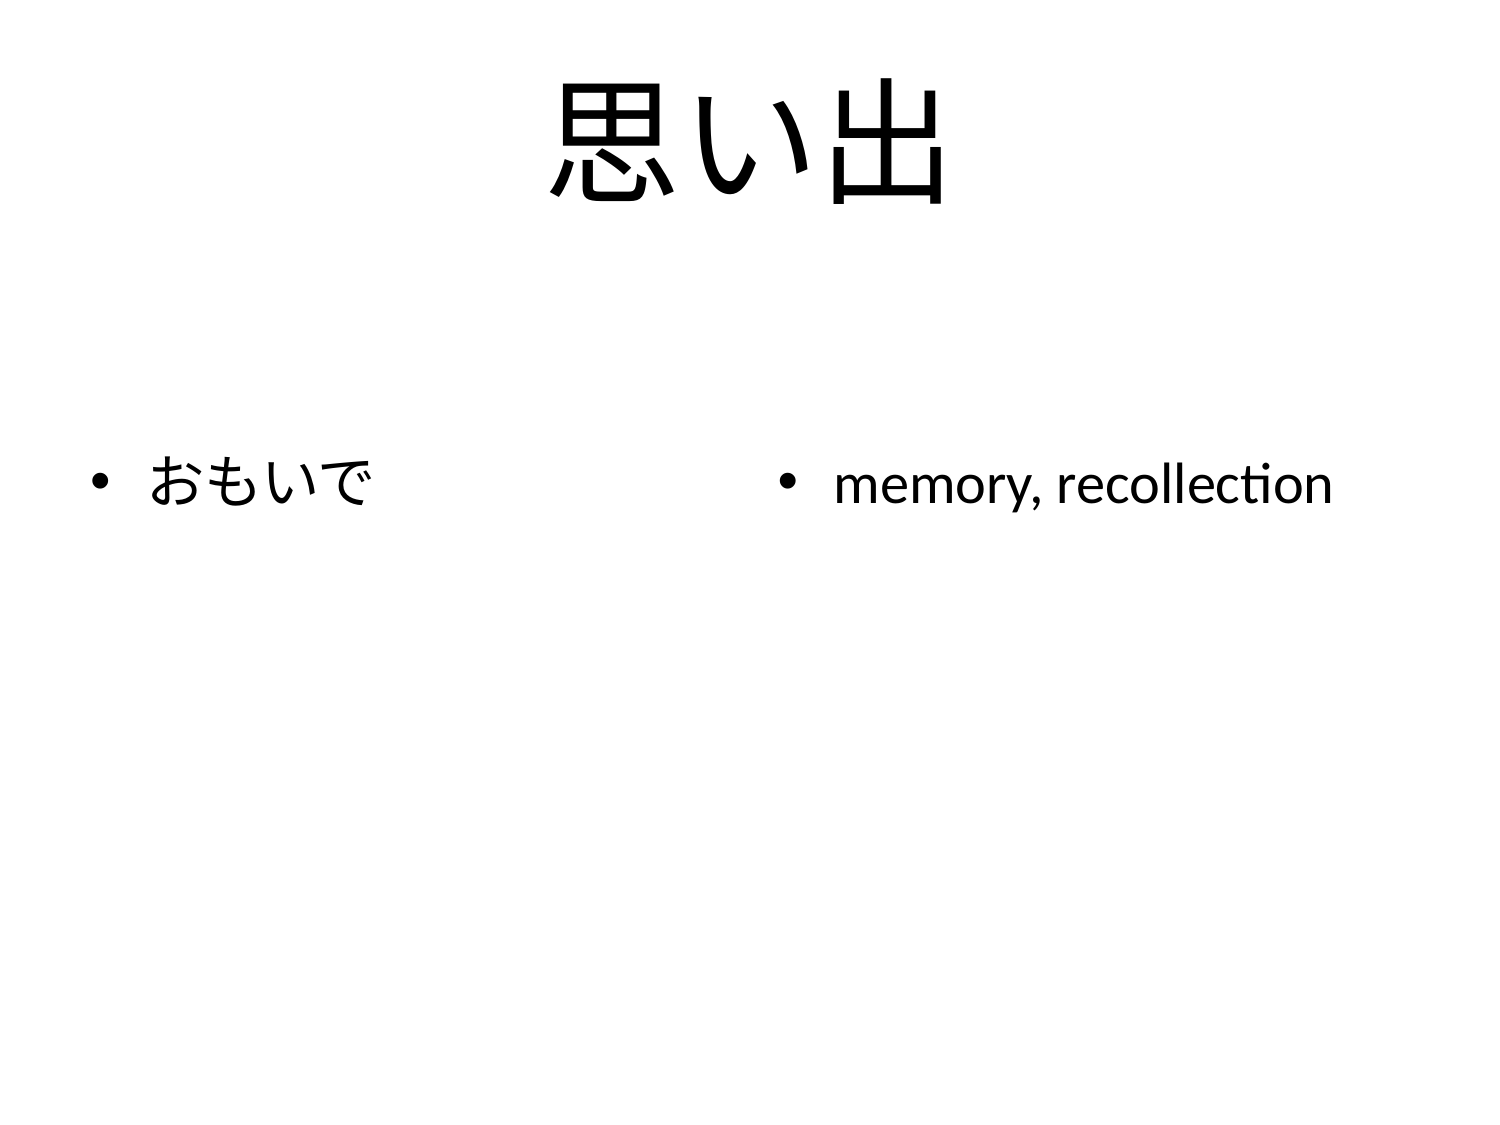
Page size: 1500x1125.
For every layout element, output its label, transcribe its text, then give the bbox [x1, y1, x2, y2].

list memory, recollection [762, 437, 1426, 1006]
title 思い出 [74, 44, 1426, 233]
list おもいで [74, 437, 738, 1006]
